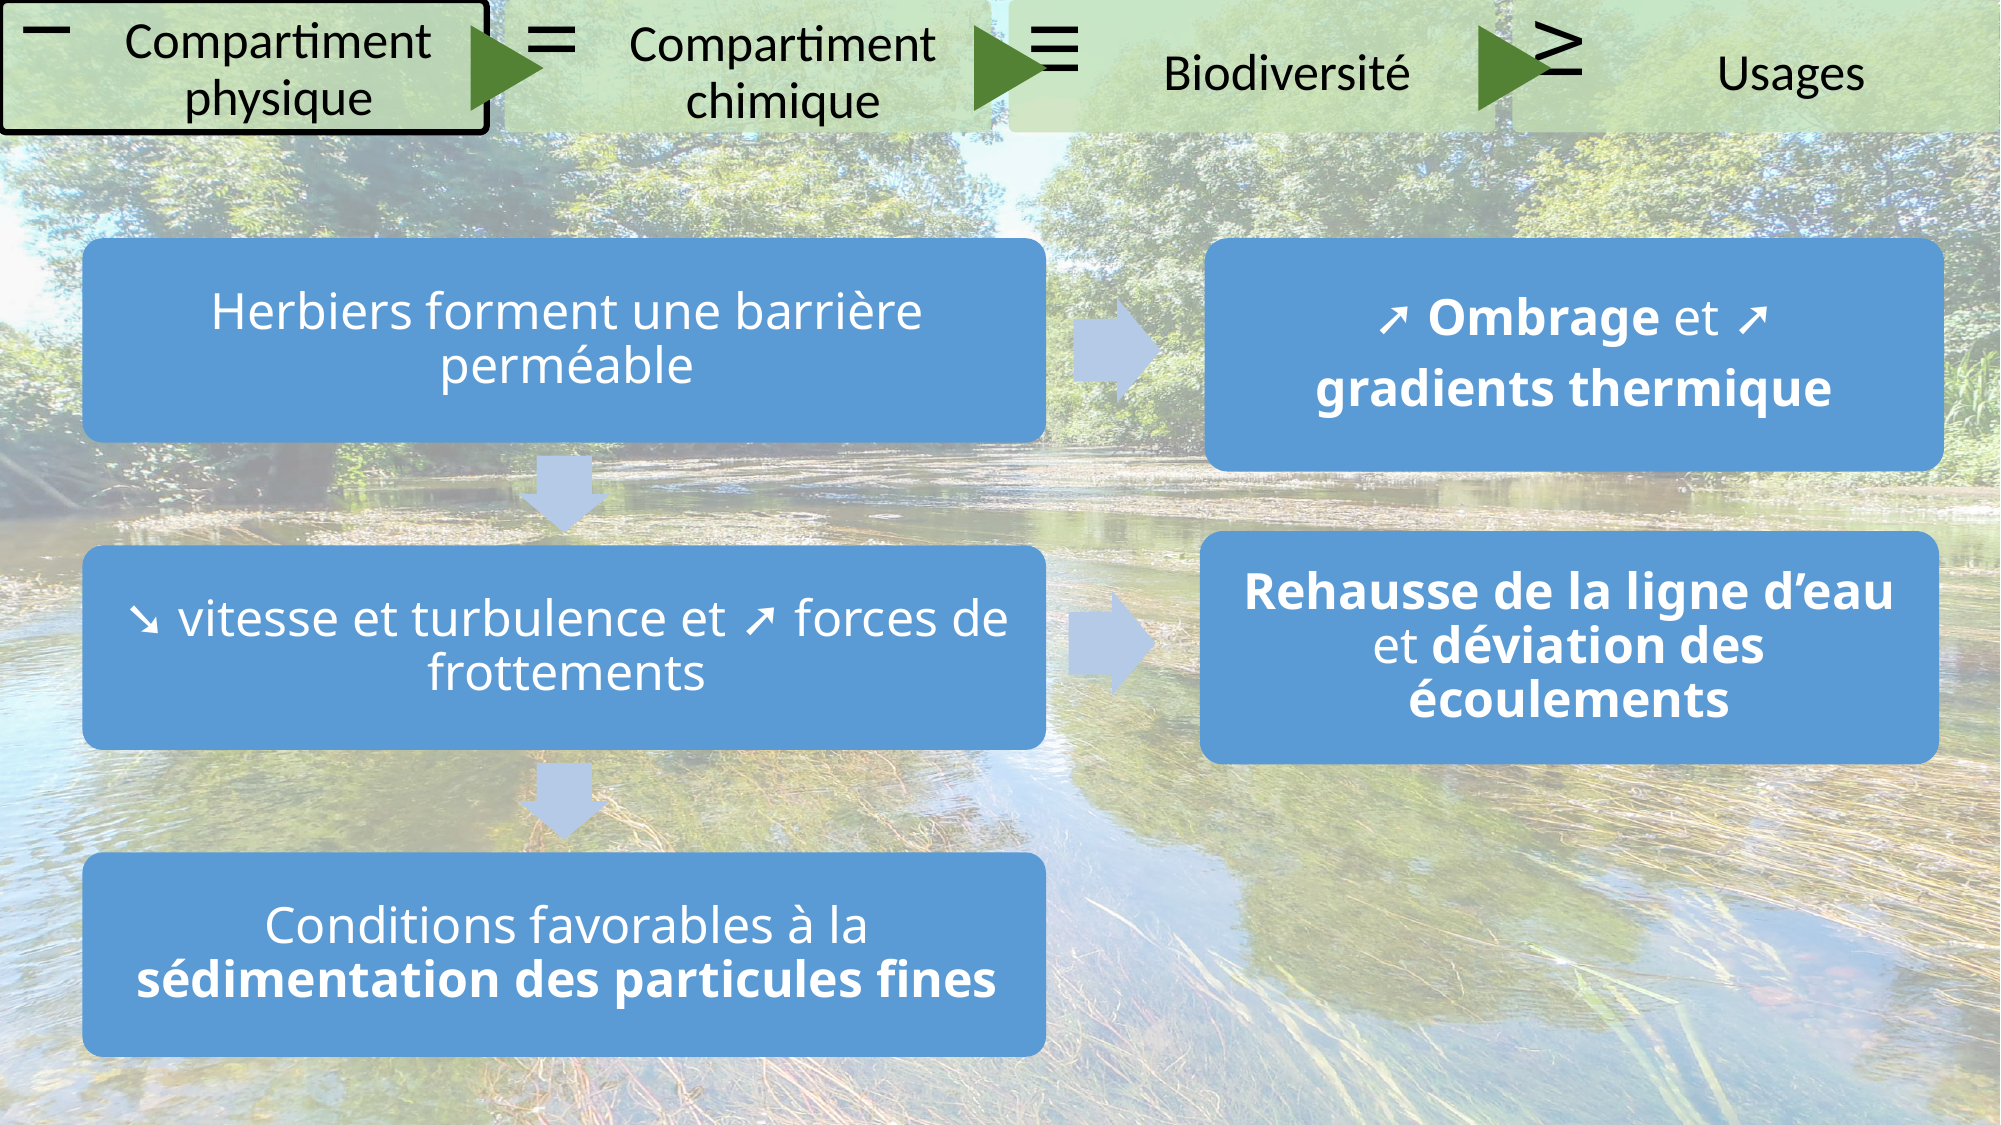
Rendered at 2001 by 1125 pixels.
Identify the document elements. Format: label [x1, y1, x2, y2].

text_box [1204, 238, 1945, 472]
text_box [1199, 530, 1940, 765]
text_box [0, 0, 2000, 133]
text_box [137, 258, 1884, 1085]
text_box [1059, 599, 1165, 687]
text_box [82, 238, 1047, 1058]
text_box [1064, 306, 1170, 394]
